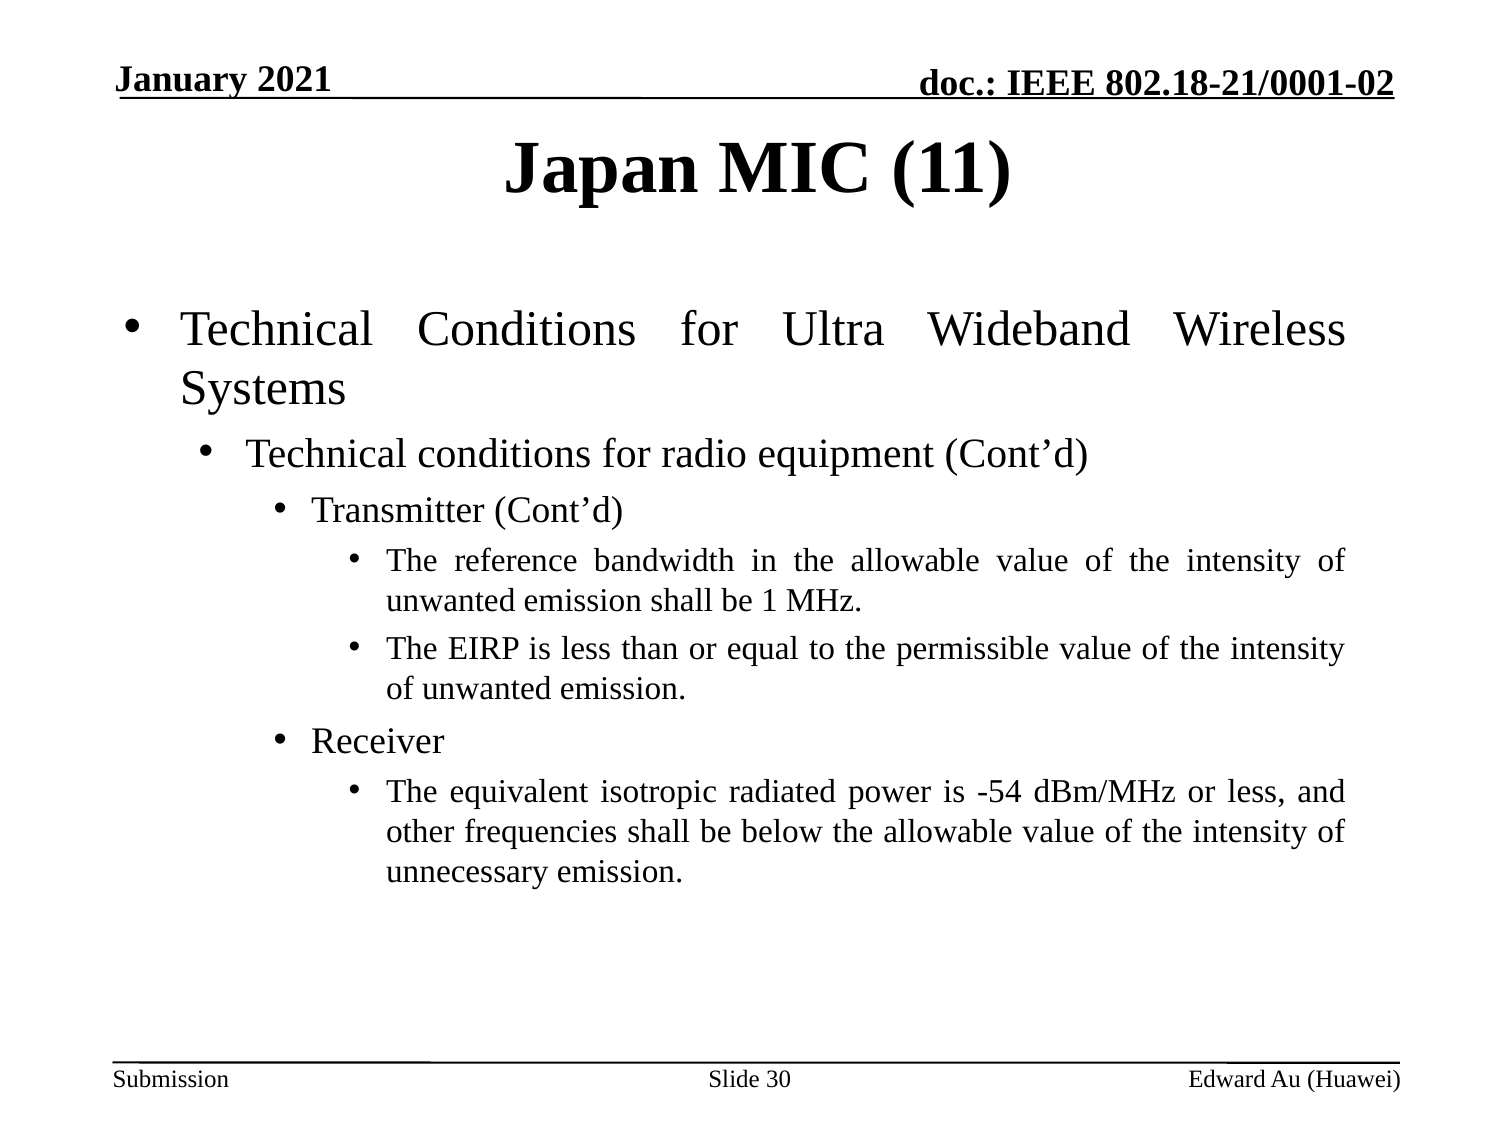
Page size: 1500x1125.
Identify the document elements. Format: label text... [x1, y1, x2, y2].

footer Edward Au (Huawei) [902, 1061, 1402, 1093]
list Technical Conditions for Ultra Wideband Wireless Systems Technical conditions for radio equipment (Cont’d) Transmitter (Cont’d) The reference bandwidth in the allowable value of the intensity of unwanted emission shall be 1 MHz. The EIRP is less than or equal to the permissible value of the intensity of unwanted emission. Receiver The equivalent isotropic radiated power is -54 dBm/MHz or less, and other frequencies shall be below the allowable value of the intensity of unnecessary emission. [108, 287, 1363, 1063]
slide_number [114, 54, 493, 100]
slide_number Slide 30 [699, 1061, 800, 1123]
title Japan MIC (11) [120, 99, 1396, 226]
